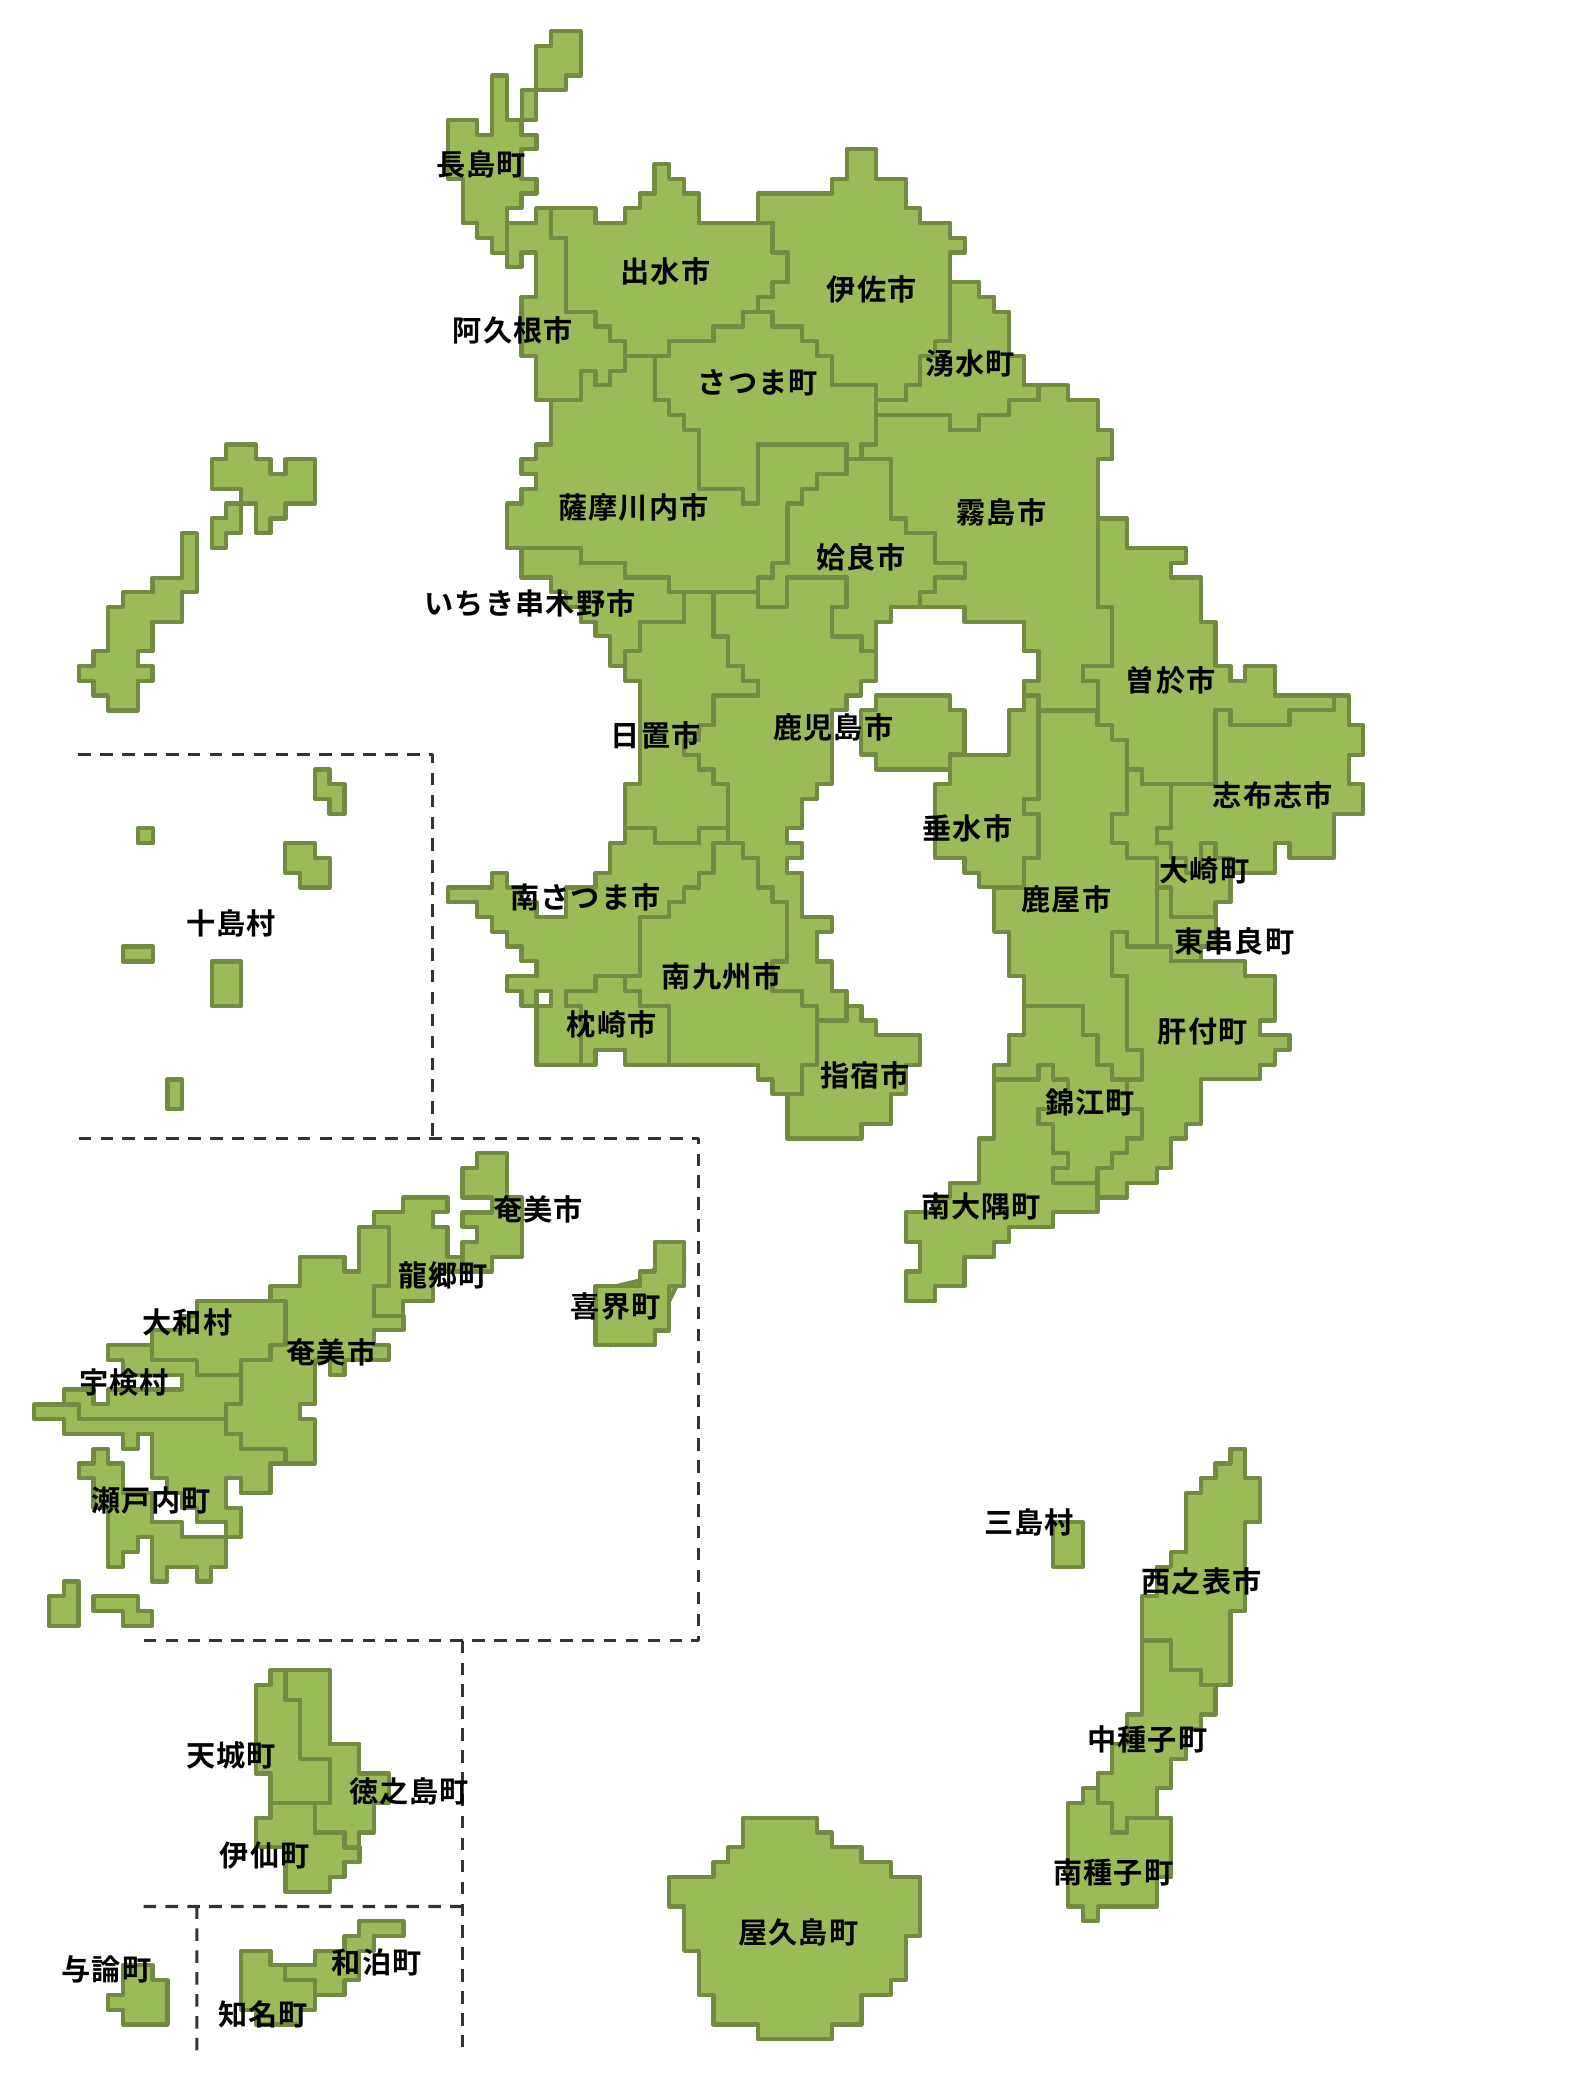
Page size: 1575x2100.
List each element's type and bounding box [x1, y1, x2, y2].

text_box [34, 30, 1364, 2055]
